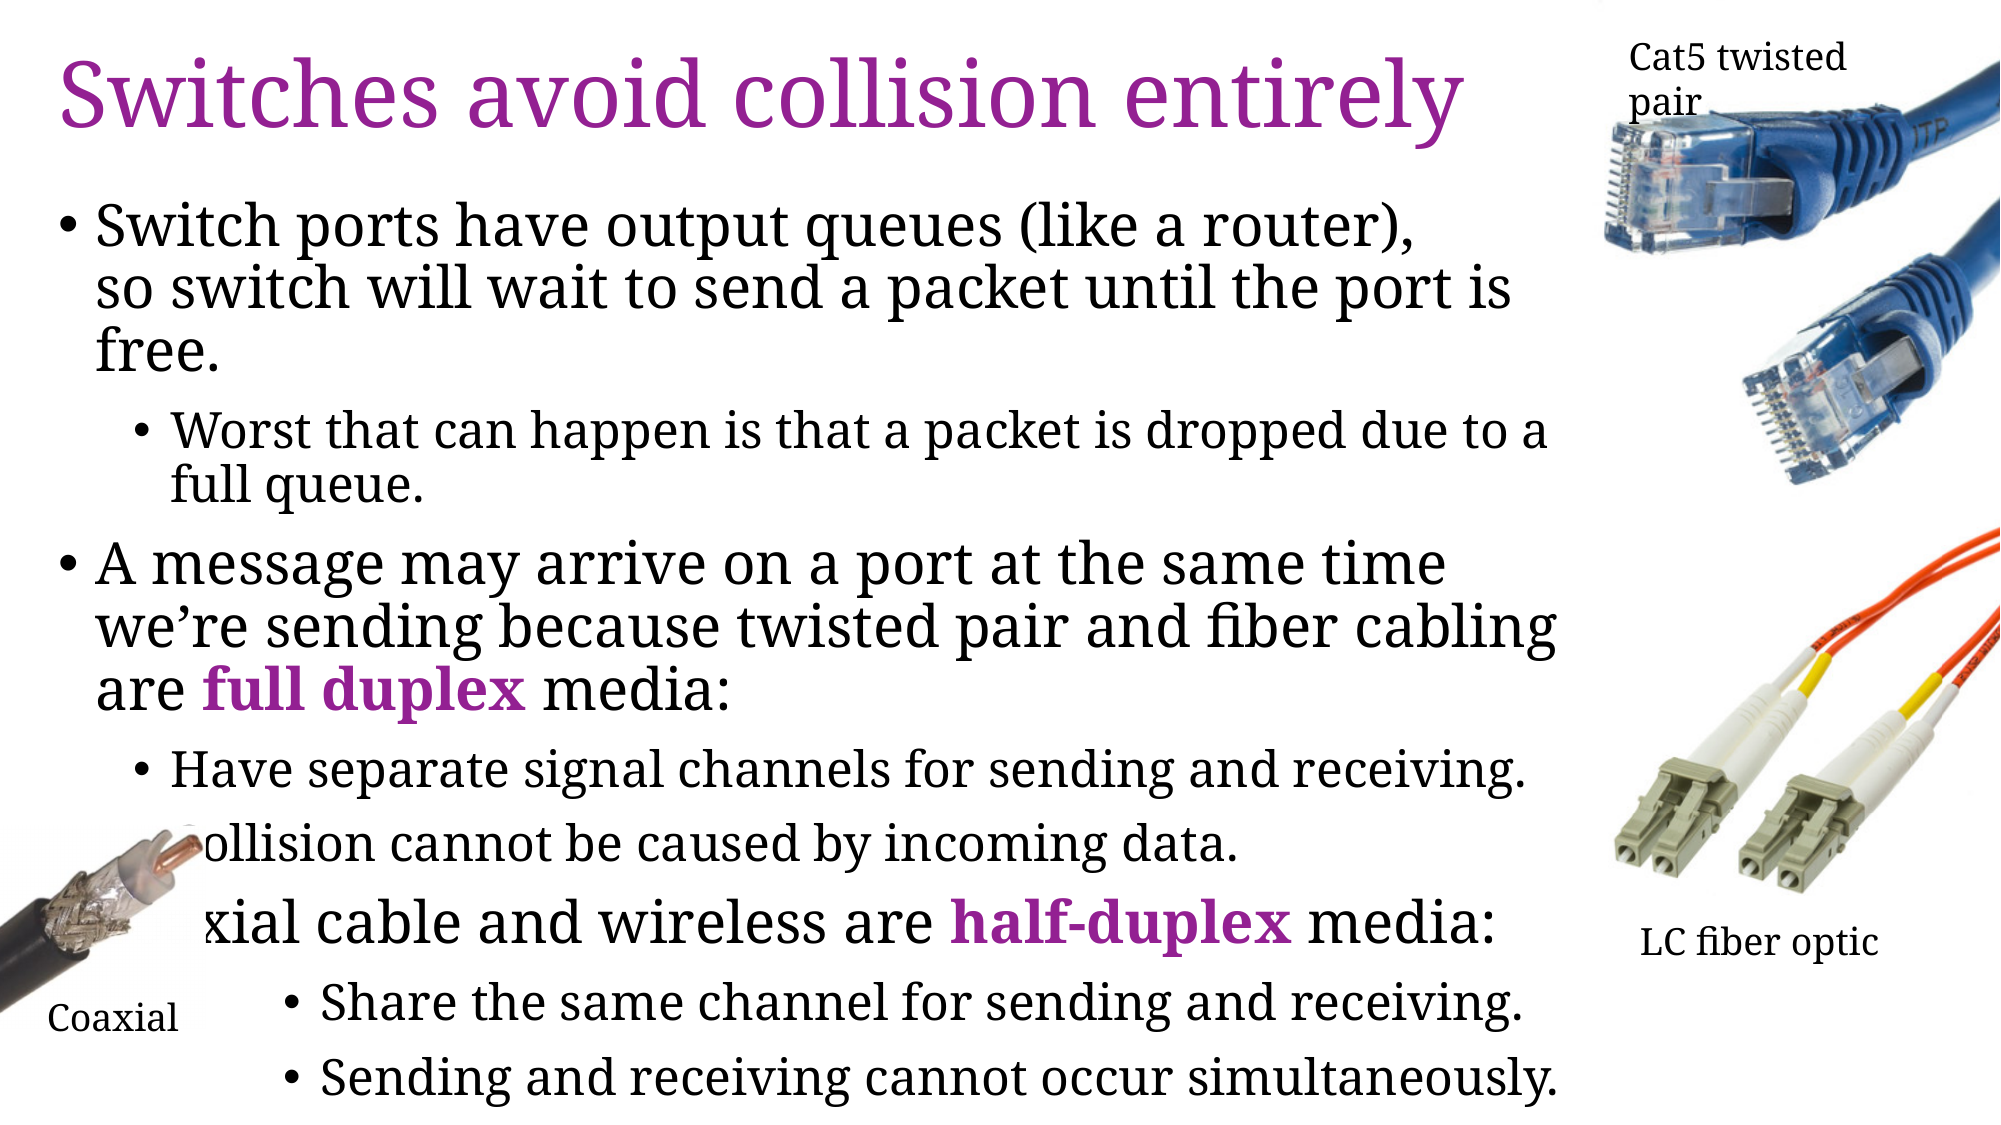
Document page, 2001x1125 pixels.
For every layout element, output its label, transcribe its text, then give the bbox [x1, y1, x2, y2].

title Switches avoid collision entirely [43, 25, 1582, 171]
list Switch ports have output queues (like a router), so switch will wait to send a packet until the port is free. Worst that can happen is that a packet is dropped due to a full queue. A message may arrive on a port at the same time we’re sending because twisted pair and fiber cabling are full duplex media: Have separate signal channels for sending and receiving. Collision cannot be caused by incoming data. Coaxial cable and wireless are half-duplex media: Share the same channel for sending and receiving. Sending and receiving cannot occur simultaneously. Collision can happen unless we carefully schedule transfers. Can use FDM to support full-duplex operation. [43, 188, 1614, 1106]
text_box Coaxial [32, 986, 334, 1047]
picture [1582, 0, 2000, 924]
text_box LC fiber optic [1625, 924, 1927, 971]
picture [0, 825, 206, 1029]
